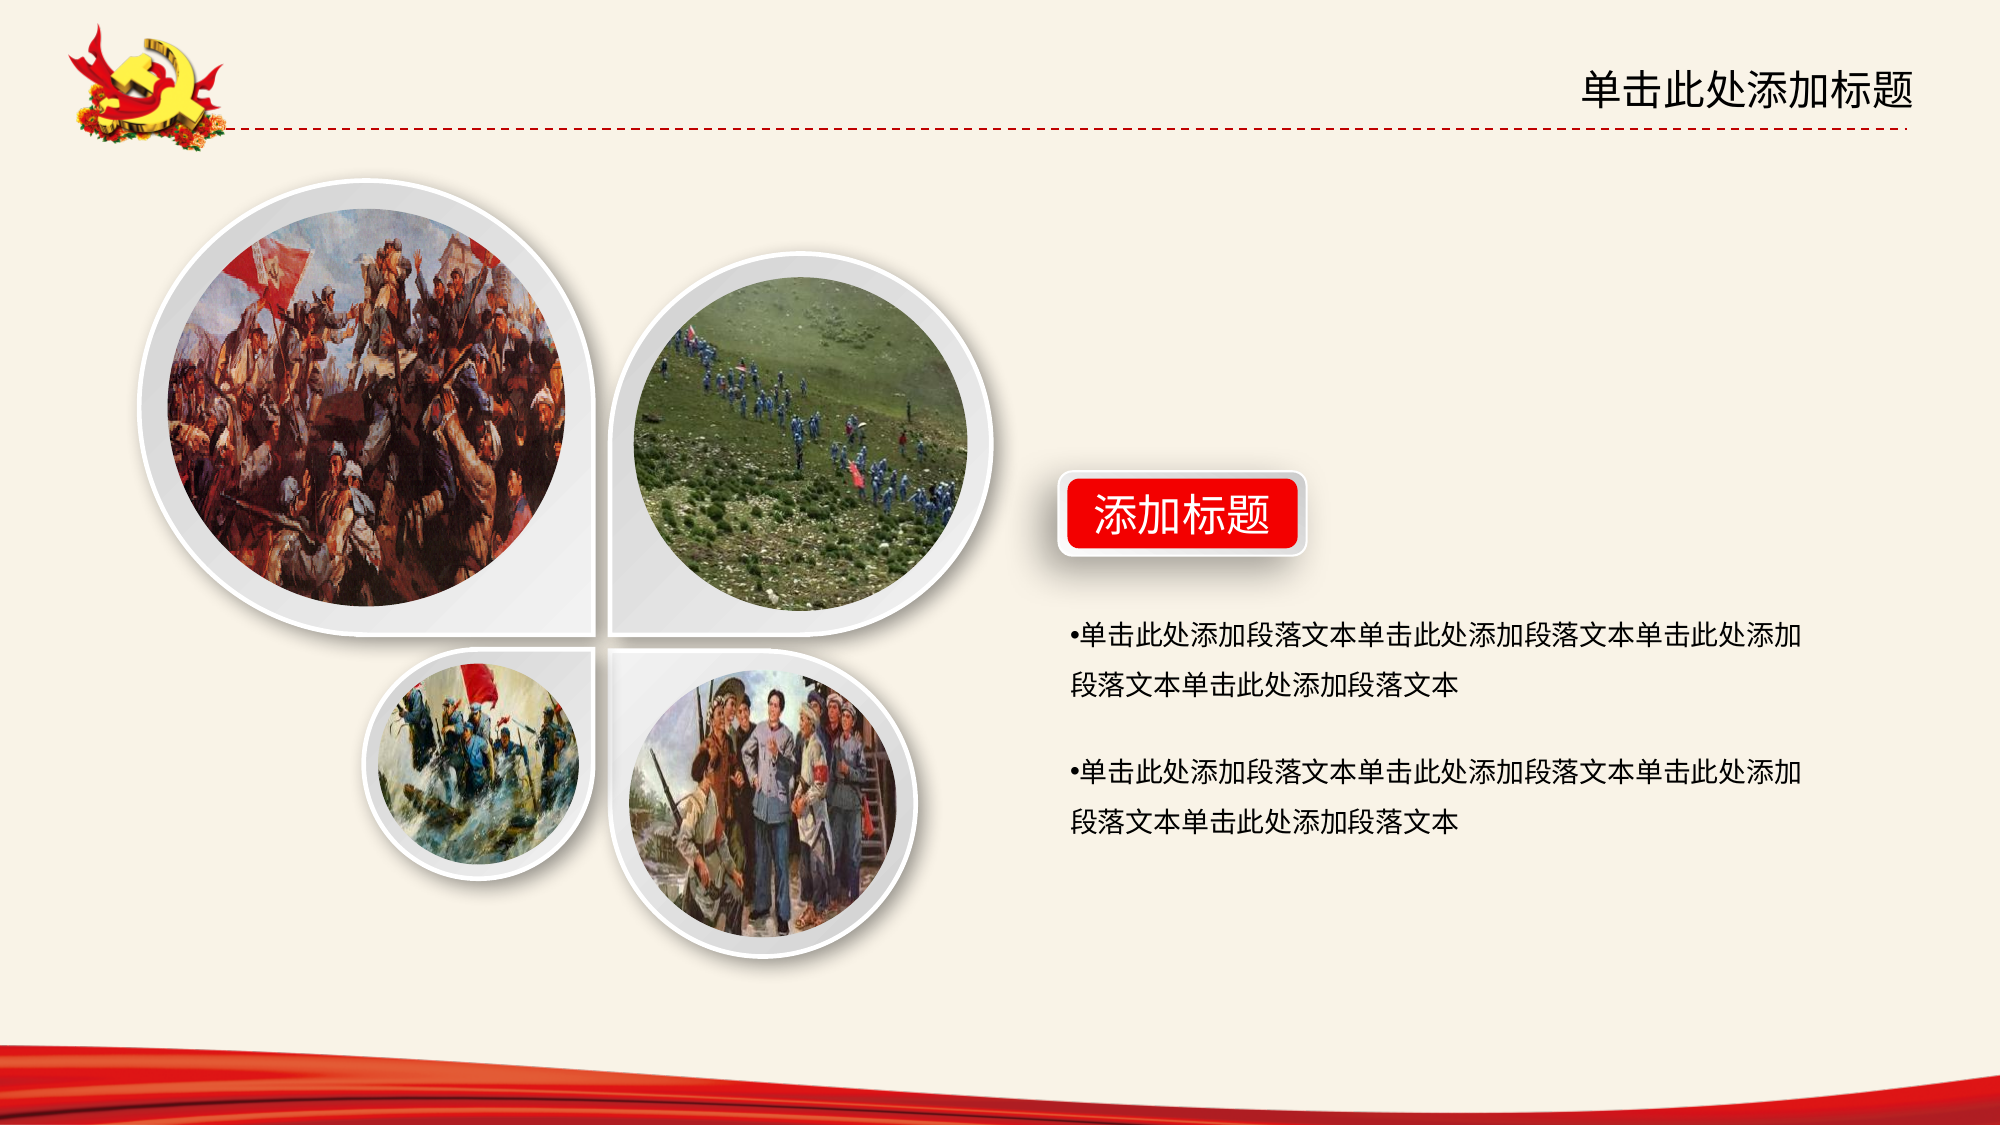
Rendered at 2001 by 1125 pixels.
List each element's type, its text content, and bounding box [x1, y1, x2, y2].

title 单击此处添加标题 [1565, 52, 1959, 132]
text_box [1058, 471, 1307, 556]
text_box 单击此处添加段落文本单击此处添加段落文本单击此处添加段落文本单击此处添加段落文本 [1055, 593, 1843, 709]
picture [0, 997, 2000, 1125]
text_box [139, 180, 992, 957]
picture [68, 23, 227, 152]
text_box 单击此处添加段落文本单击此处添加段落文本单击此处添加段落文本单击此处添加段落文本 [1055, 730, 1843, 846]
